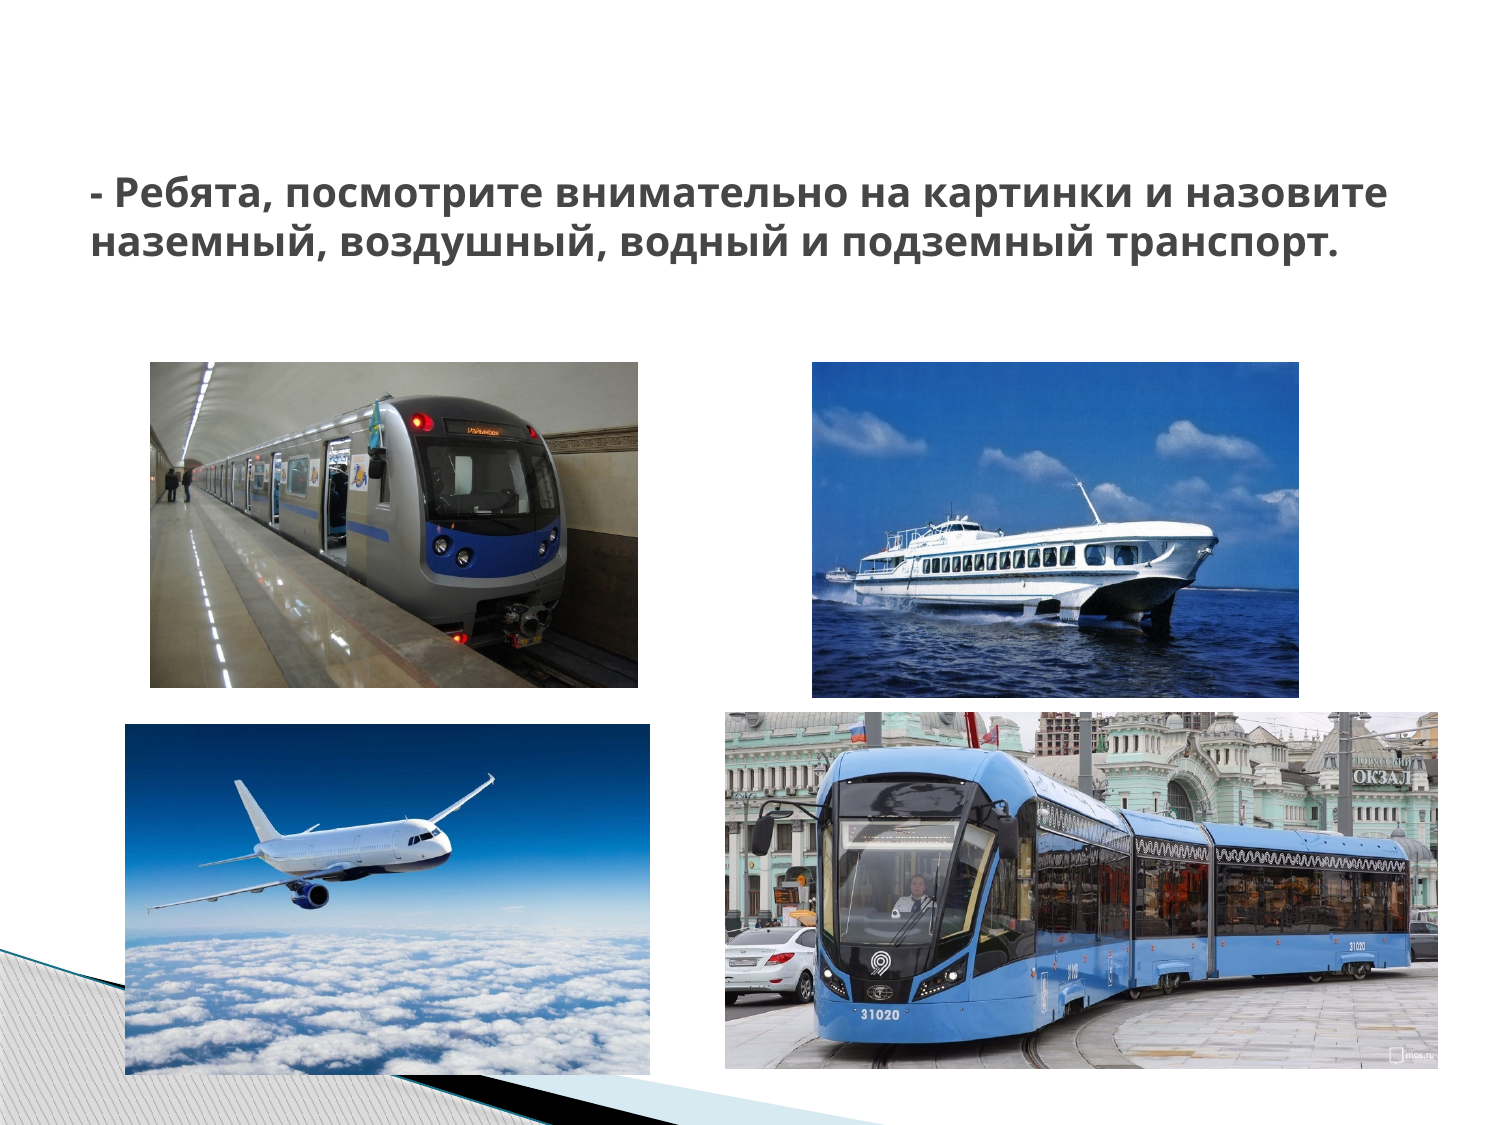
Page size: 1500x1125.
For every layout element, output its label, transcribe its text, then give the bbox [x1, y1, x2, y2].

picture [724, 712, 1438, 1069]
picture [812, 362, 1300, 698]
picture [149, 362, 638, 688]
picture [124, 724, 651, 1076]
title - Ребята, посмотрите внимательно на картинки и назовите наземный, воздушный, водный и подземный транспорт. [75, 149, 1425, 338]
